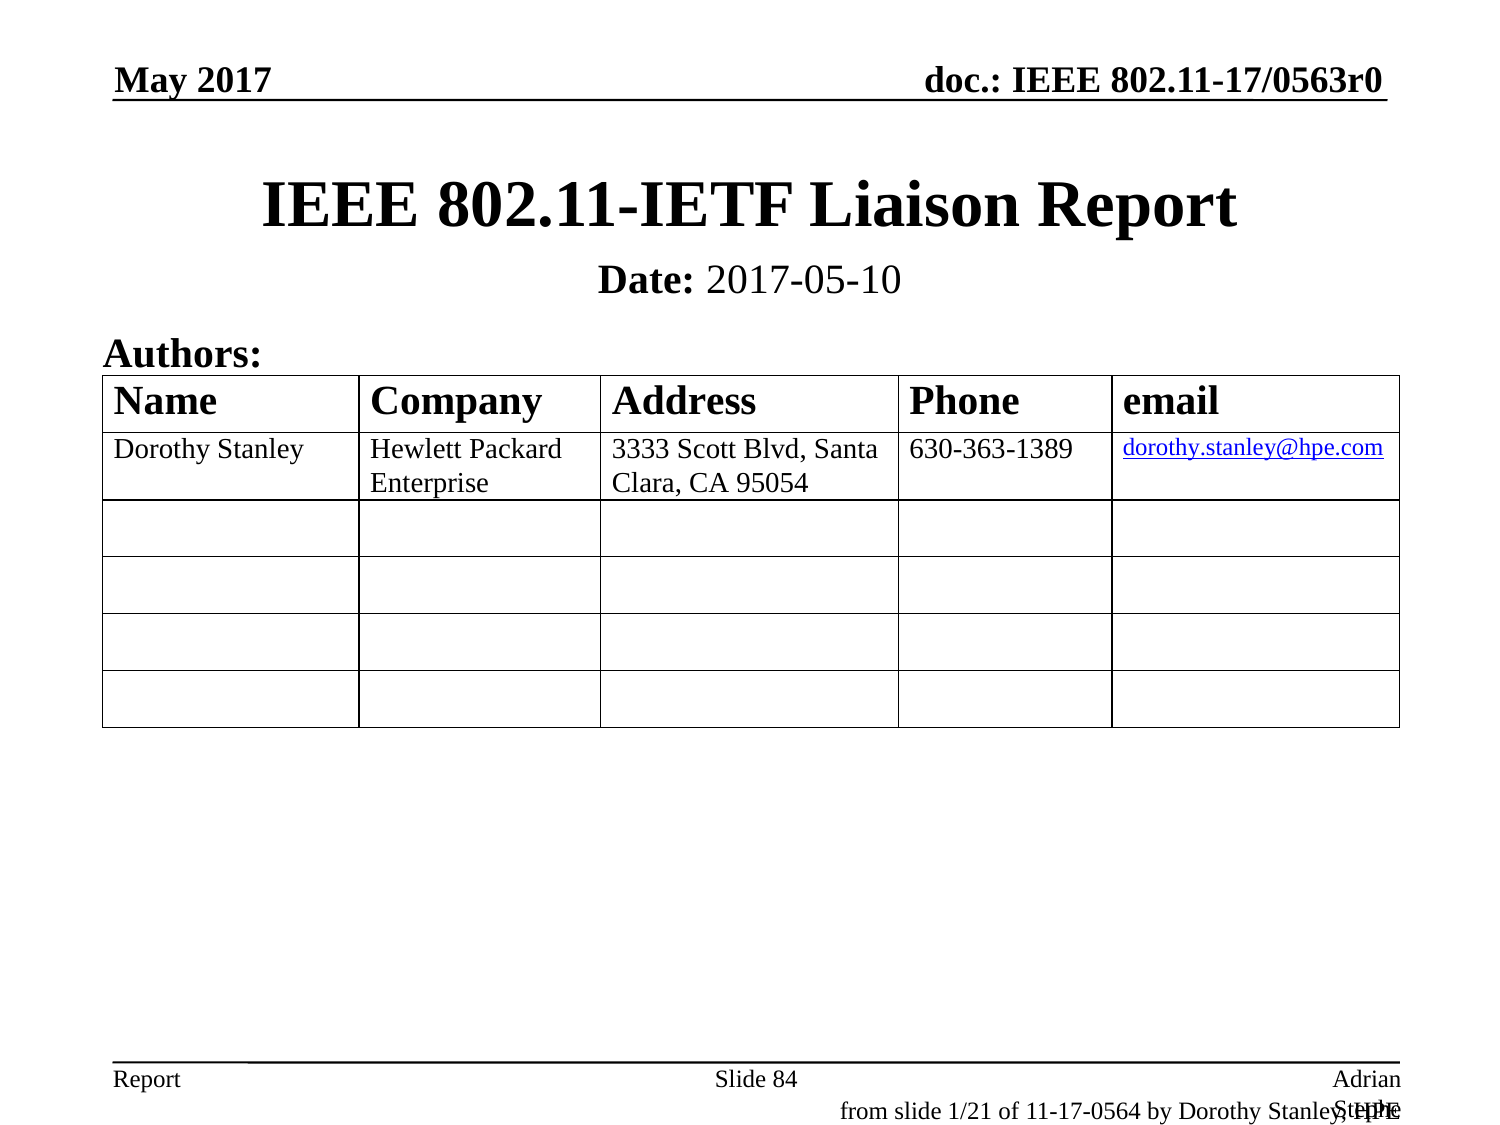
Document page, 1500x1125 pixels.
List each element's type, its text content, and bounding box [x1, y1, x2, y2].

text_box Authors: [87, 318, 325, 373]
slide_number Slide 84 [711, 1061, 801, 1087]
list Date: 2017-05-10 [112, 249, 1388, 313]
footer Adrian Stephens, Intel Corporation [1324, 1061, 1402, 1087]
title IEEE 802.11-IETF Liaison Report [112, 112, 1388, 249]
text_box from slide 1/21 of 11-17-0564 by Dorothy Stanley, HPE [343, 1087, 1417, 1125]
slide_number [114, 54, 374, 101]
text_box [86, 374, 1431, 791]
